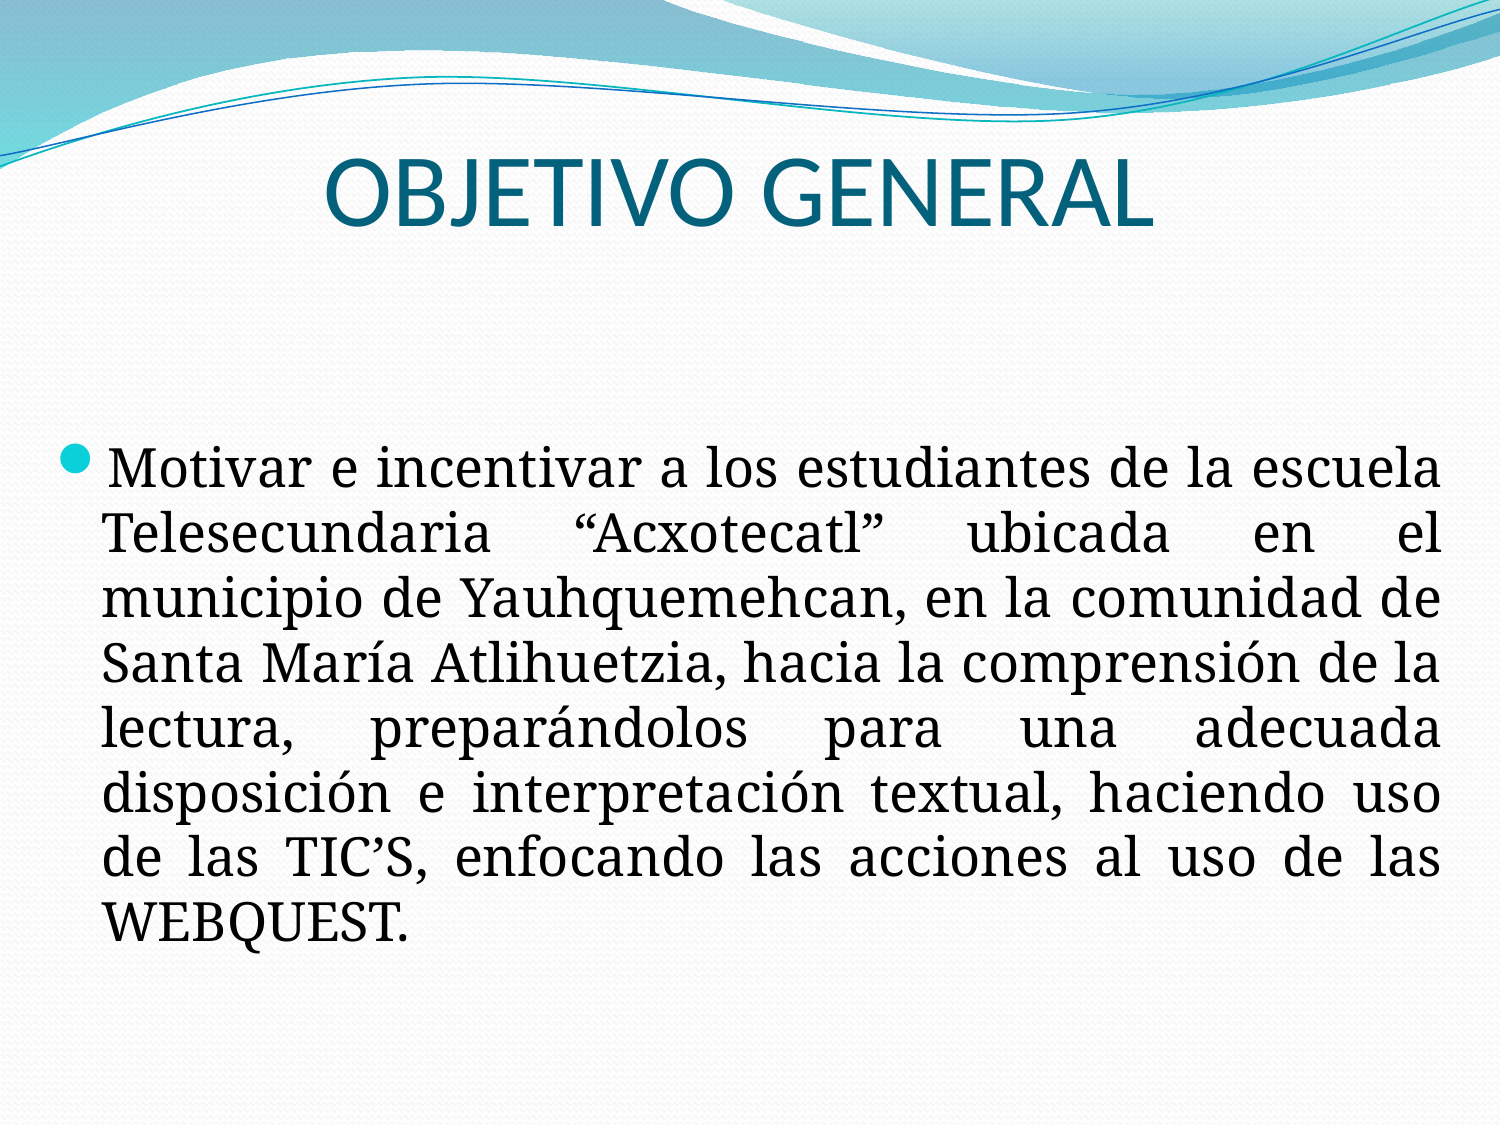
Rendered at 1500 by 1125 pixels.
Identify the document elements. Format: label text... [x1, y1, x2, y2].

list Motivar e incentivar a los estudiantes de la escuela Telesecundaria “Acxotecatl” ubicada en el municipio de Yauhquemehcan, en la comunidad de Santa María Atlihuetzia, hacia la comprensión de la lectura, preparándolos para una adecuada disposición e interpretación textual, haciendo uso de las TIC’S, enfocando las acciones al uso de las WEBQUEST. [41, 349, 1459, 1083]
title OBJETIVO GENERAL [64, 101, 1415, 248]
